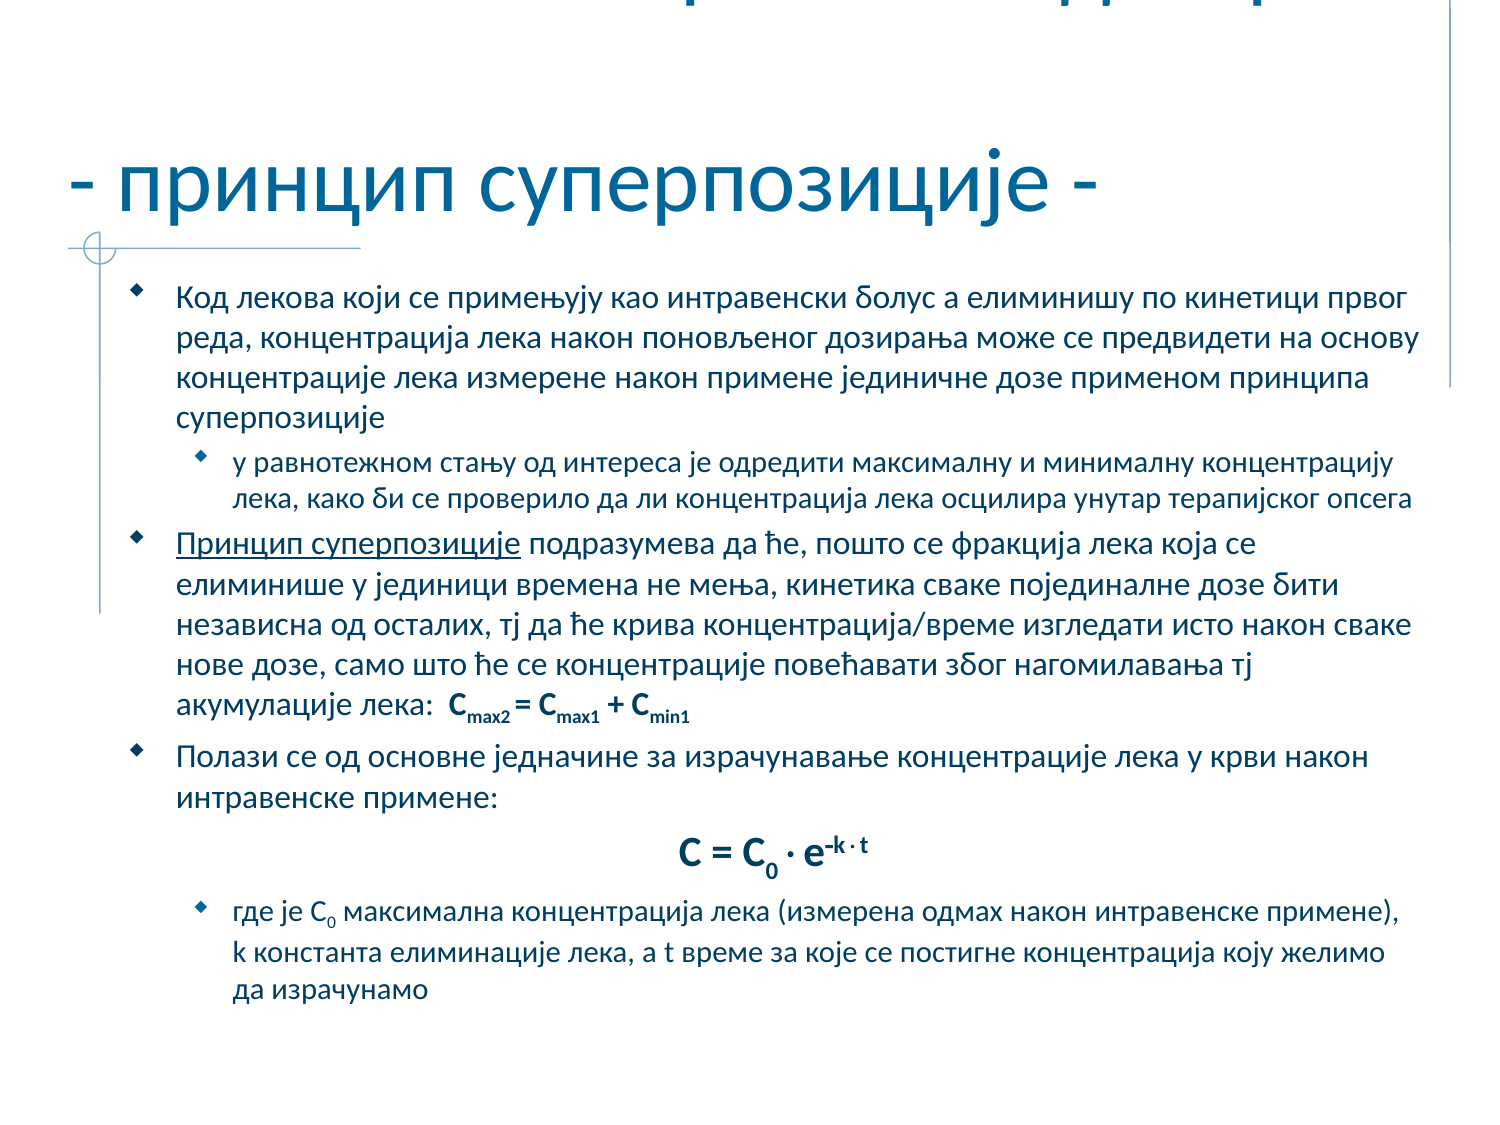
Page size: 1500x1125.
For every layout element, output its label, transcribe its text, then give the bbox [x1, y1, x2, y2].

list Код лекова који се примењују као интравенски болус а елиминишу по кинетици првог реда, концентрација лека након поновљеног дозирања може се предвидети на основу концентрације лека измерене након примене јединичне дозе применом принципа суперпозиције у равнотежном стању од интереса је одредити максималну и минималну концентрацију лека, како би се проверило да ли концентрација лека осцилира унутар терапијског опсега Принцип суперпозиције подразумева да ће, пошто се фракција лека која се елиминише у јединици времена не мења, кинетика сваке појединалне дозе бити независна од осталих, тј да ће крива концентрација/време изгледати исто након сваке нове дозе, само што ће се концентрације повећавати због нагомилавања тј акумулације лека: Cmax2 = Cmax1 + Cmin1 Полази се од основне једначине за израчунавање концентрације лека у крви након интравенске примене: C = C0ekt где је C0 максимална концентрација лека (измерена одмах након интравенске примене), k константа елиминације лека, а t време за које се постигне концентрација коју желимо да израчунамо [111, 266, 1436, 1059]
title Поновљено интравенско дозирање - принцип суперпозиције - [52, 49, 1483, 238]
